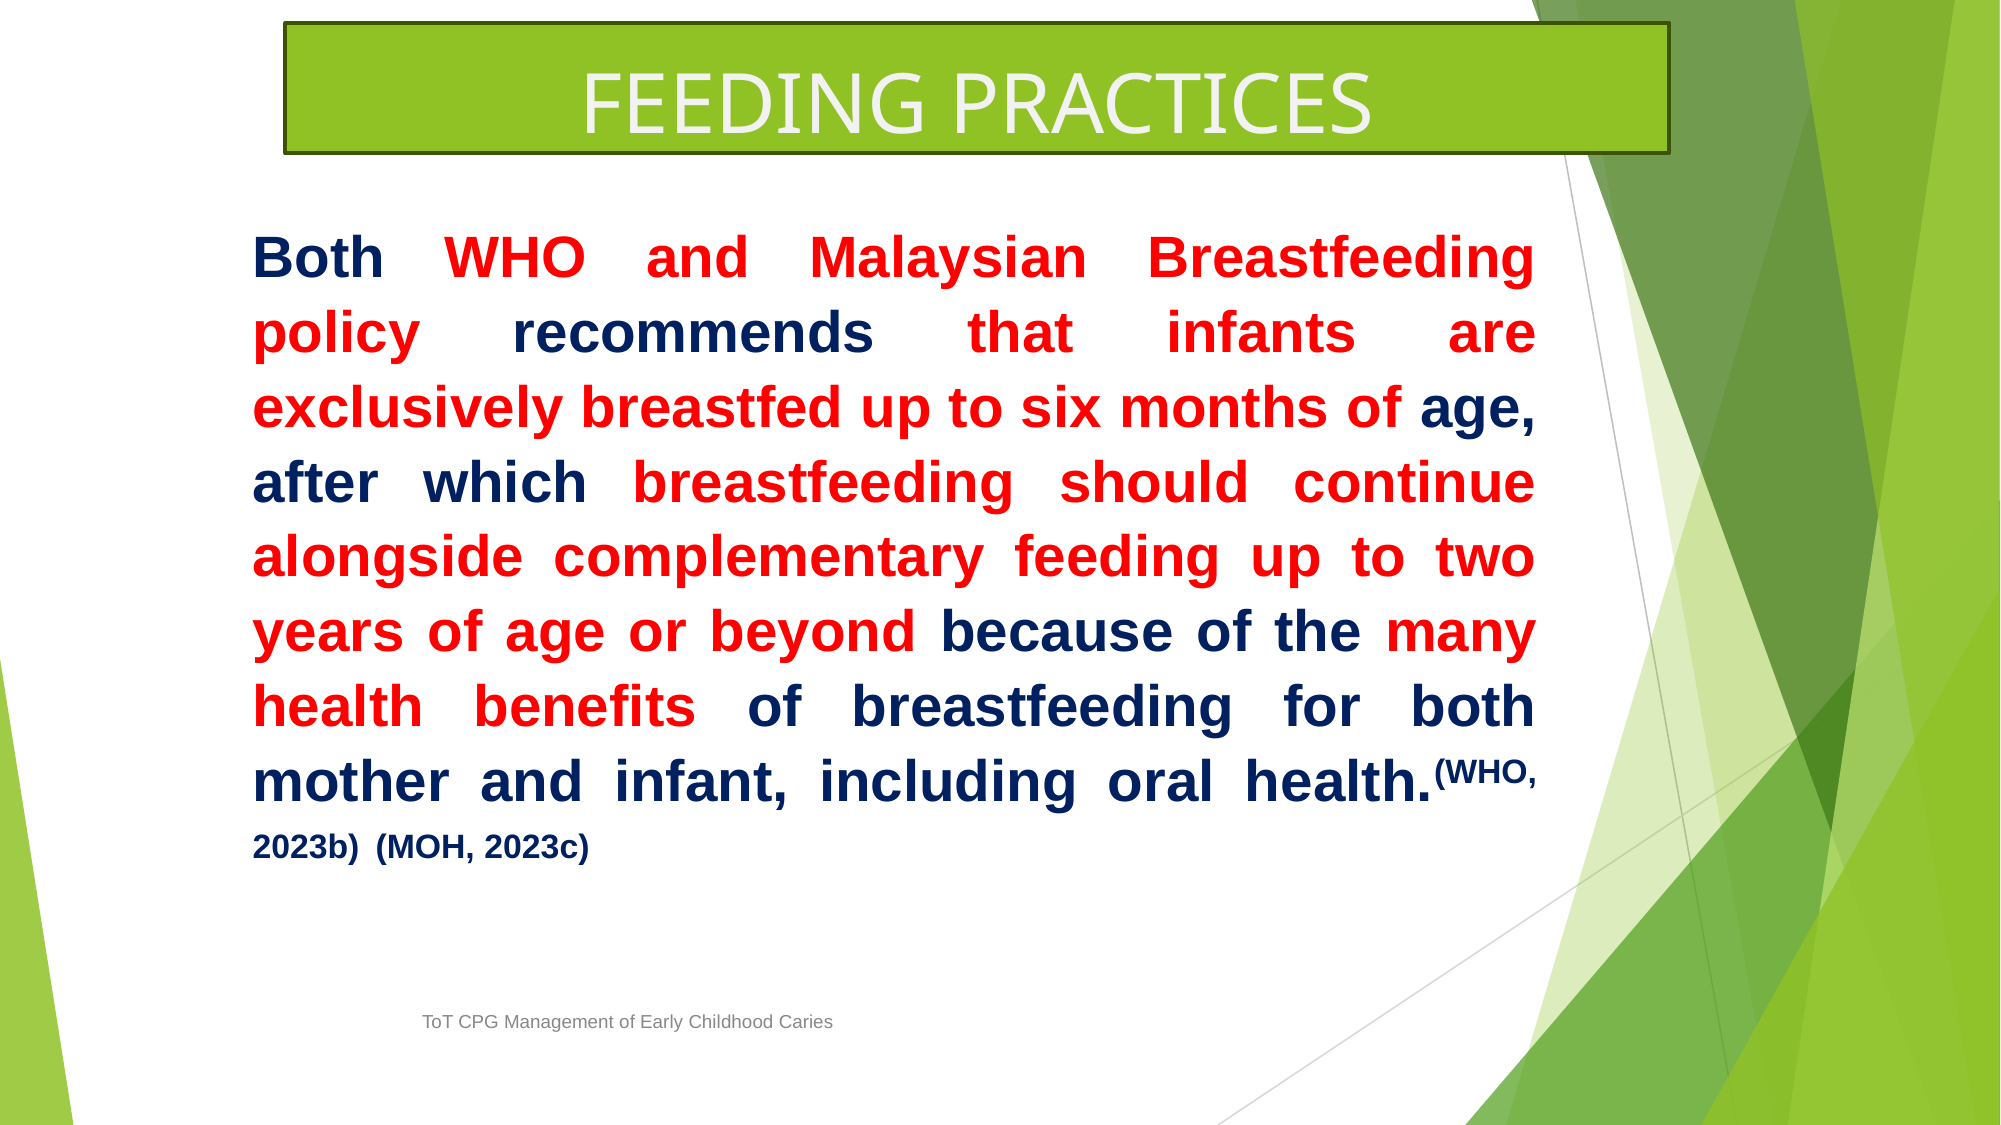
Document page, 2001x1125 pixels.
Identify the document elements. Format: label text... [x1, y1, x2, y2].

text_box Both WHO and Malaysian Breastfeeding policy recommends that infants are exclusively breastfed up to six months of age, after which breastfeeding should continue alongside complementary feeding up to two years of age or beyond because of the many health benefits of breastfeeding for both mother and infant, including oral health.(WHO, 2023b) (MOH, 2023c) [162, 206, 1553, 1042]
footer ToT CPG Management of Early Childhood Caries [111, 991, 1145, 1051]
text_box [285, 23, 1670, 154]
list FEEDING PRACTICES [302, 42, 1653, 786]
